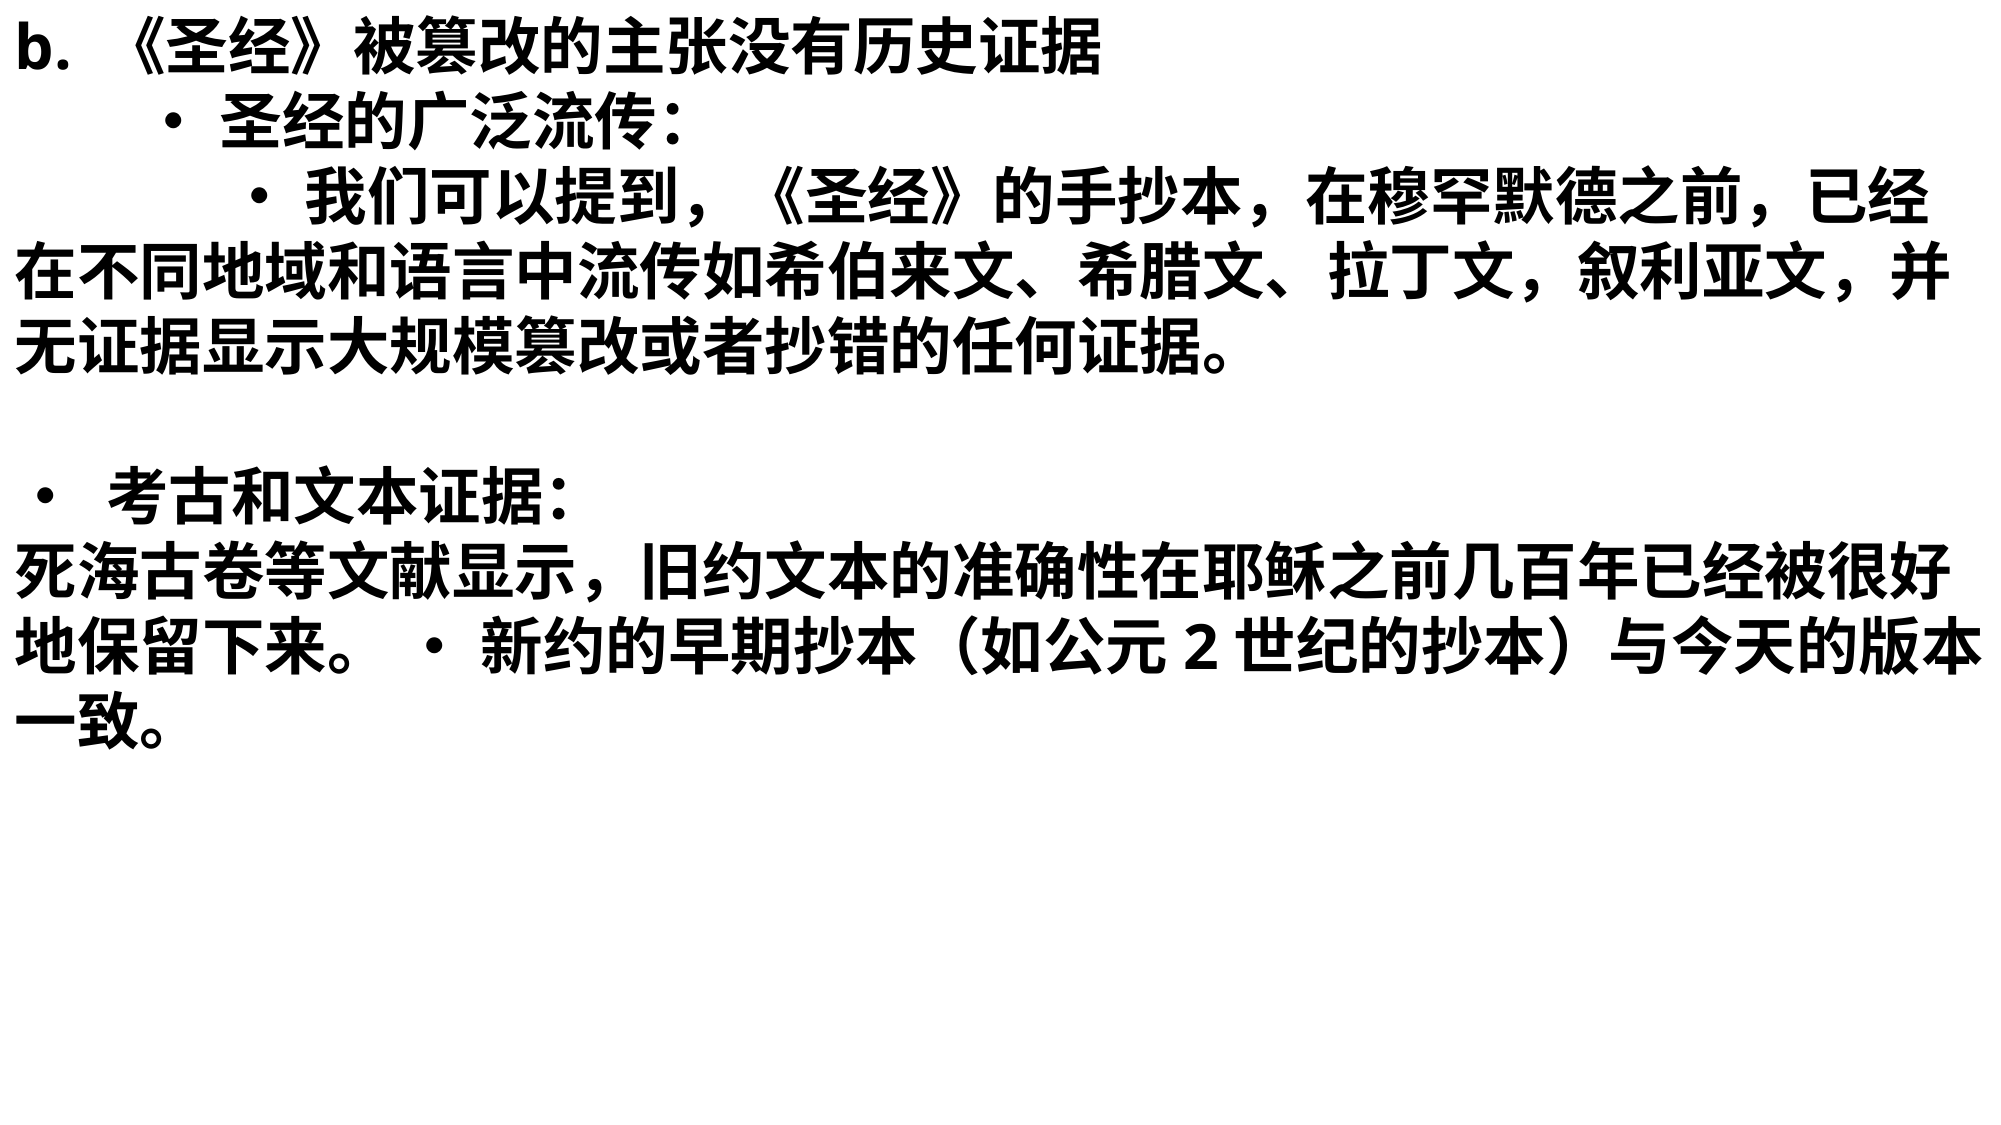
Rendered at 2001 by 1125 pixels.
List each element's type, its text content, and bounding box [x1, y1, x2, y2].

text_box b. 《圣经》被篡改的主张没有历史证据 • 圣经的广泛流传： • 我们可以提到，《圣经》的手抄本，在穆罕默德之前，已经在不同地域和语言中流传如希伯来文、希腊文、拉丁文，叙利亚文，并无证据显示大规模篡改或者抄错的任何证据。 • 考古和文本证据： 死海古卷等文献显示，旧约文本的准确性在耶稣之前几百年已经被很好地保留下来。 • 新约的早期抄本（如公元2世纪的抄本）与今天的版本一致。 [0, 0, 2000, 810]
